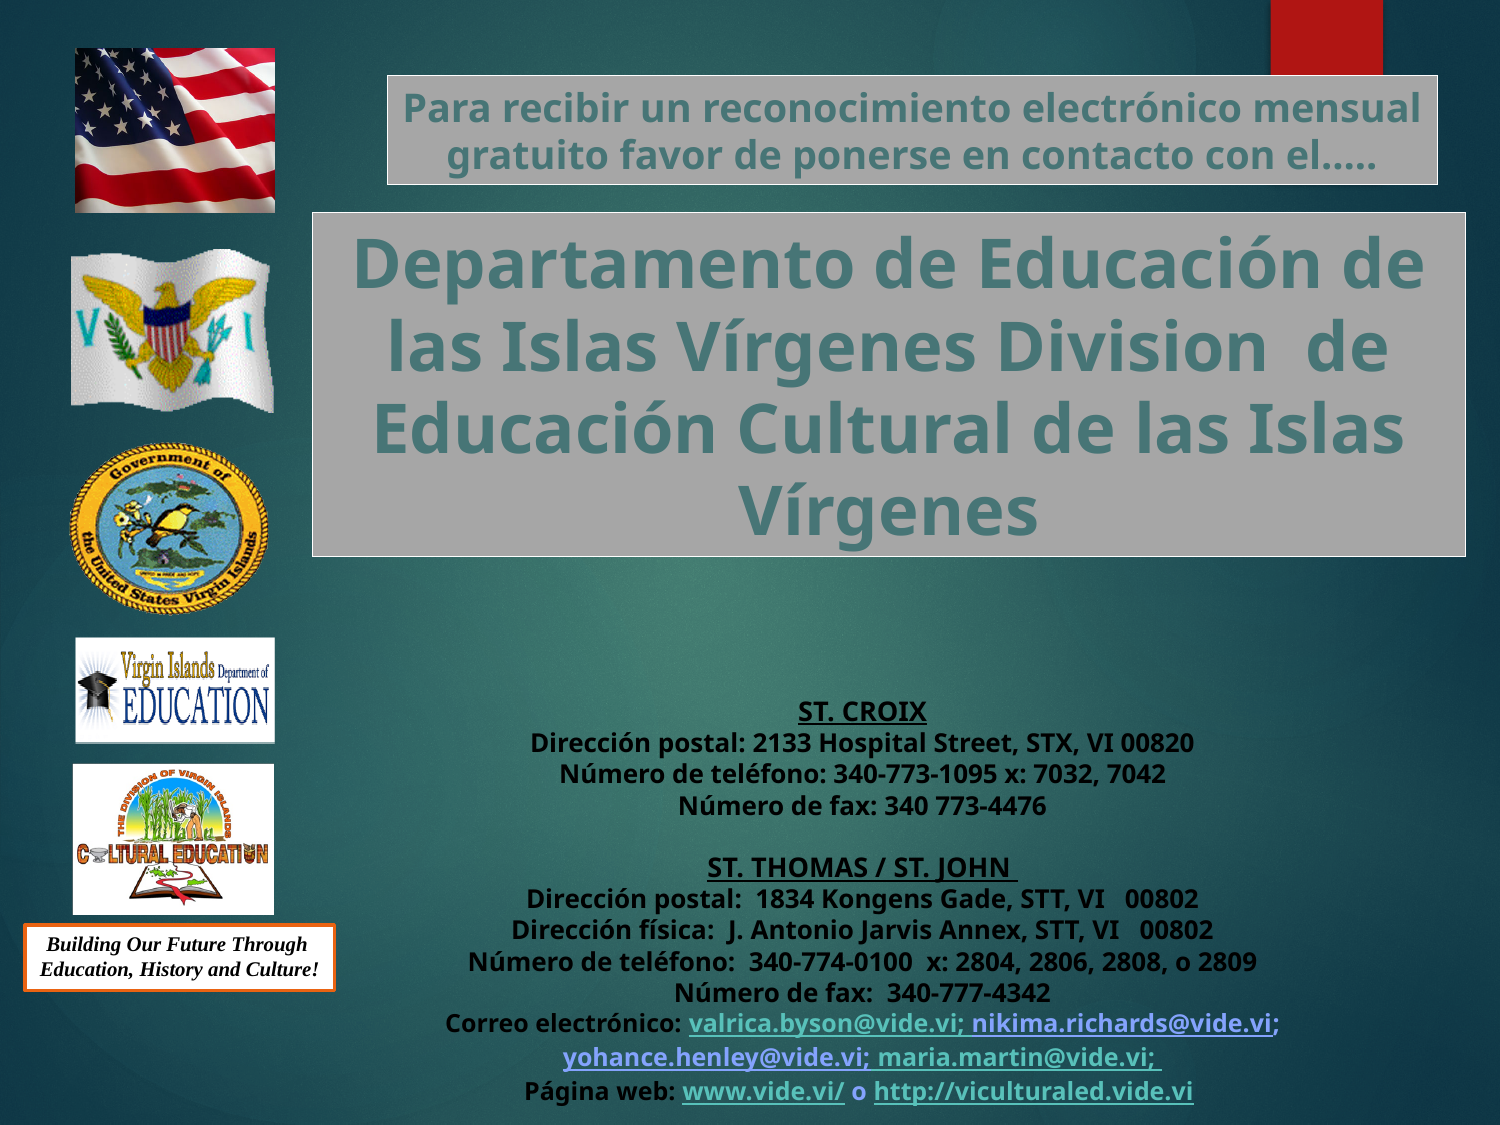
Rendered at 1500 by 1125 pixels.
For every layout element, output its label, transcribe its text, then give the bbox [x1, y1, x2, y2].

text_box ST. CROIX Dirección postal: 2133 Hospital Street, STX, VI 00820 Número de teléfono: 340-773-1095 x: 7032, 7042 Número de fax: 340 773-4476 ST. THOMAS / ST. JOHN Dirección postal: 1834 Kongens Gade, STT, VI 00802 Dirección física: J. Antonio Jarvis Annex, STT, VI 00802 Número de teléfono: 340-774-0100 x: 2804, 2806, 2808, o 2809 Número de fax: 340-777-4342 Correo electrónico: valrica.byson@vide.vi; nikima.richards@vide.vi; yohance.henley@vide.vi; maria.martin@vide.vi; Página web: www.vide.vi/ o http://viculturaled.vide.vi [299, 686, 1425, 1118]
picture [74, 637, 276, 745]
picture [62, 437, 276, 626]
picture [71, 249, 276, 413]
text_box Building Our Future Through Education, History and Culture! [23, 923, 336, 992]
text_box Para recibir un reconocimiento electrónico mensual gratuito favor de ponerse en contacto con el….. [387, 75, 1438, 185]
picture [74, 48, 276, 213]
picture [71, 762, 276, 916]
text_box Departamento de Educación de las Islas Vírgenes Division de Educación Cultural de las Islas Vírgenes [312, 212, 1466, 557]
